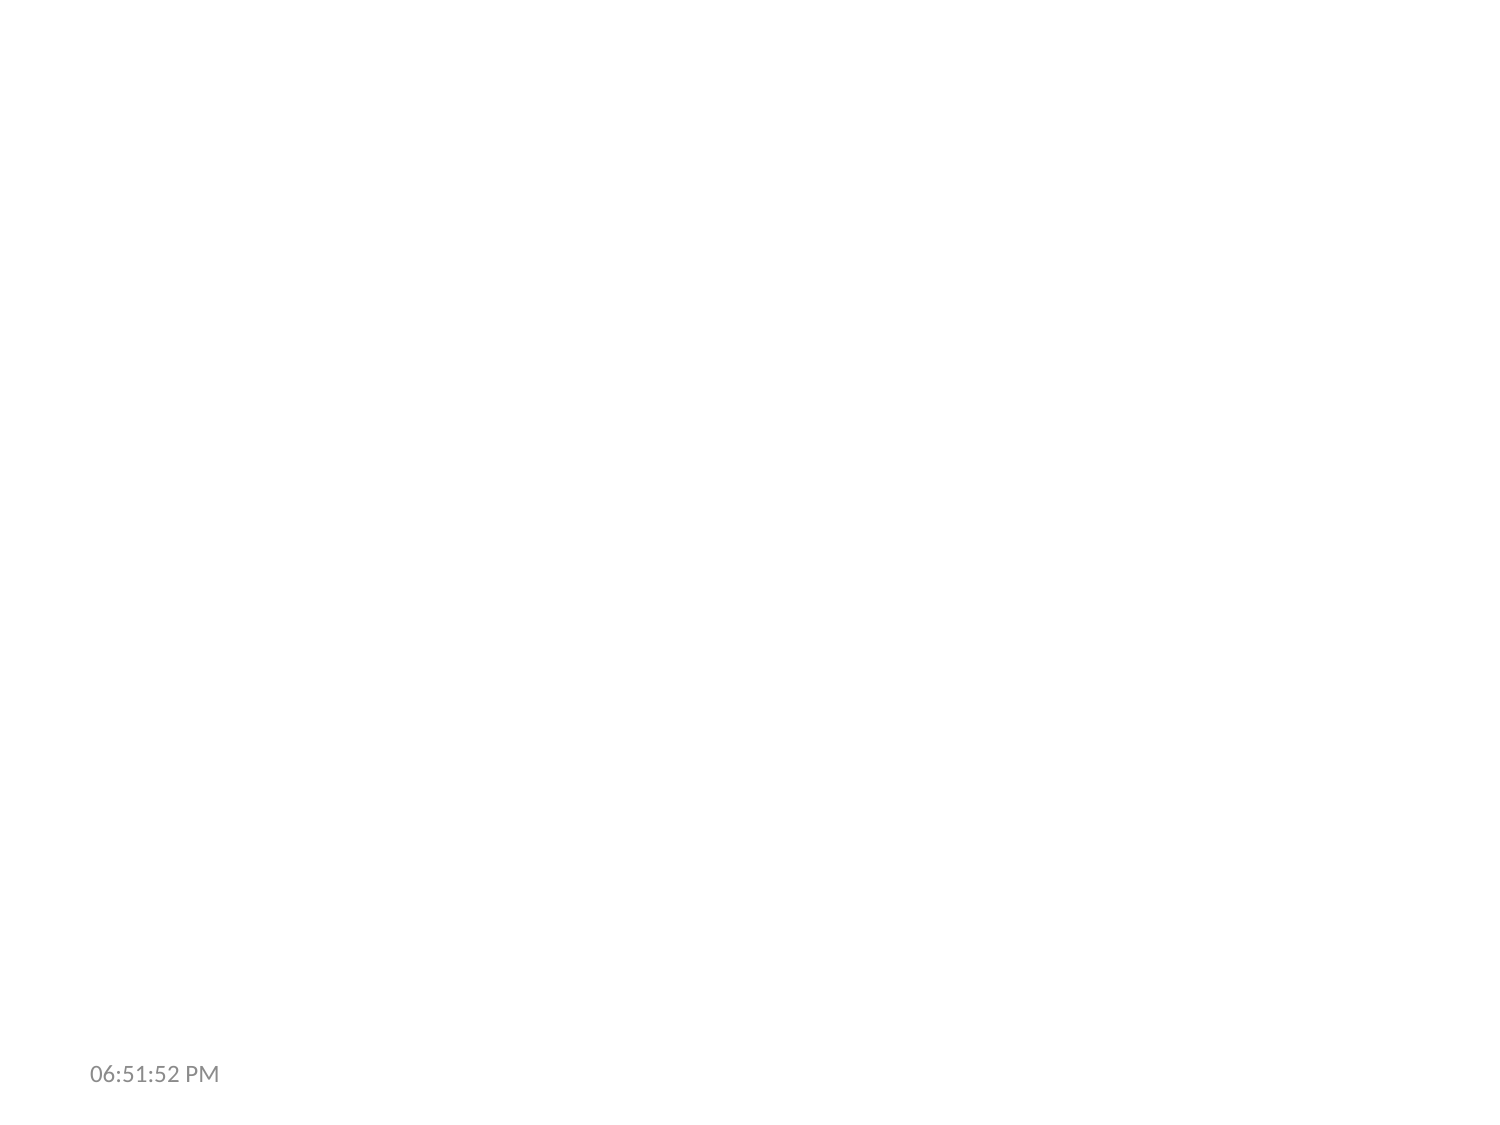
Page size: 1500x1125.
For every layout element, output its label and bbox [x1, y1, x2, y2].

slide_number [75, 1042, 425, 1103]
